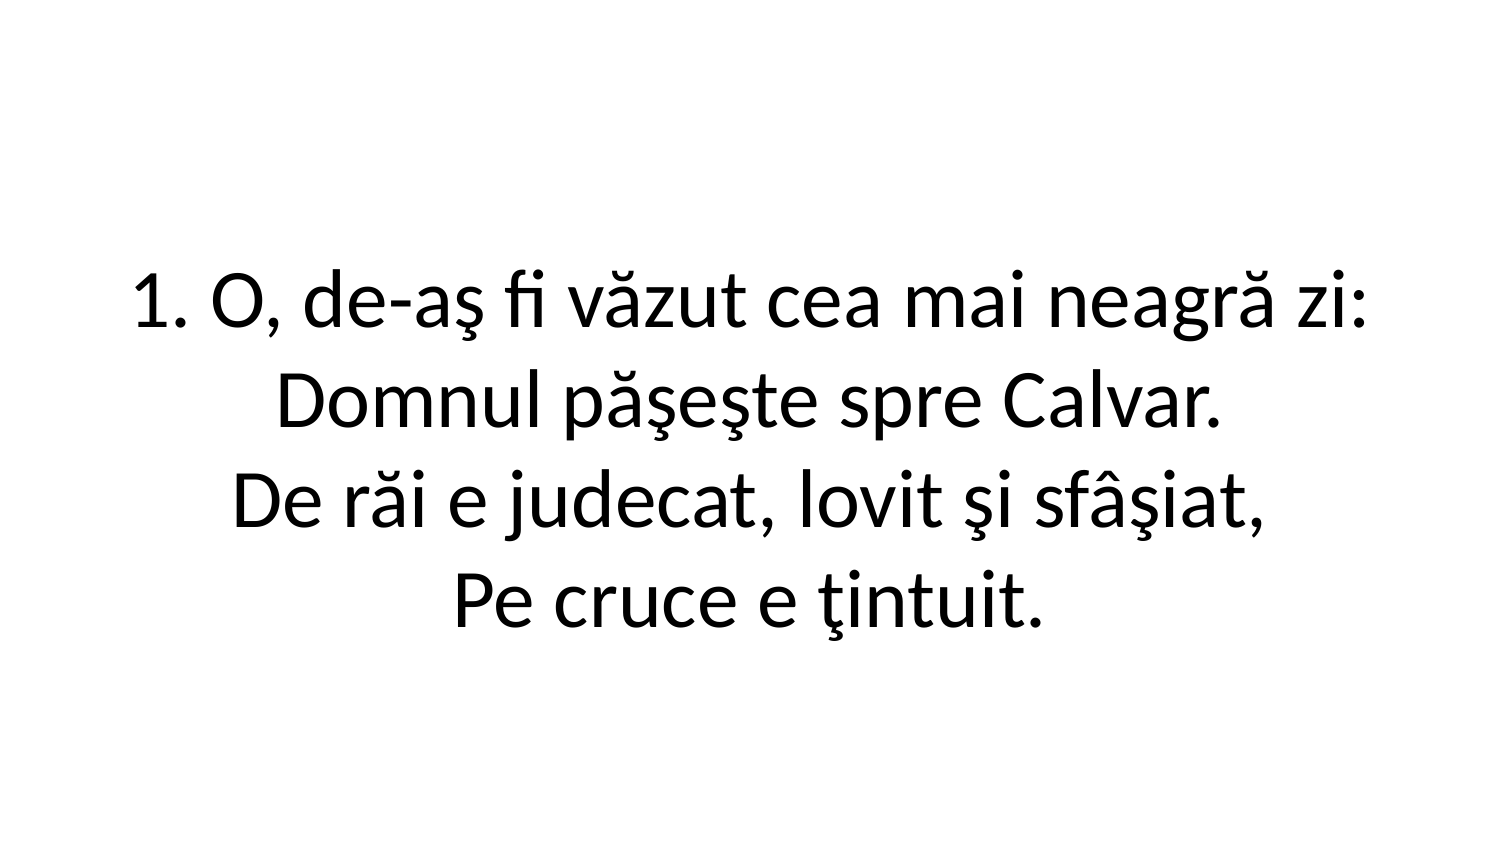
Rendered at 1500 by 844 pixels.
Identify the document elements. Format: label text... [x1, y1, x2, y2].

text_box 1. O, de-aş fi văzut cea mai neagră zi: Domnul păşeşte spre Calvar. De răi e judecat, lovit şi sfâşiat, Pe cruce e ţintuit. [113, 192, 1387, 652]
